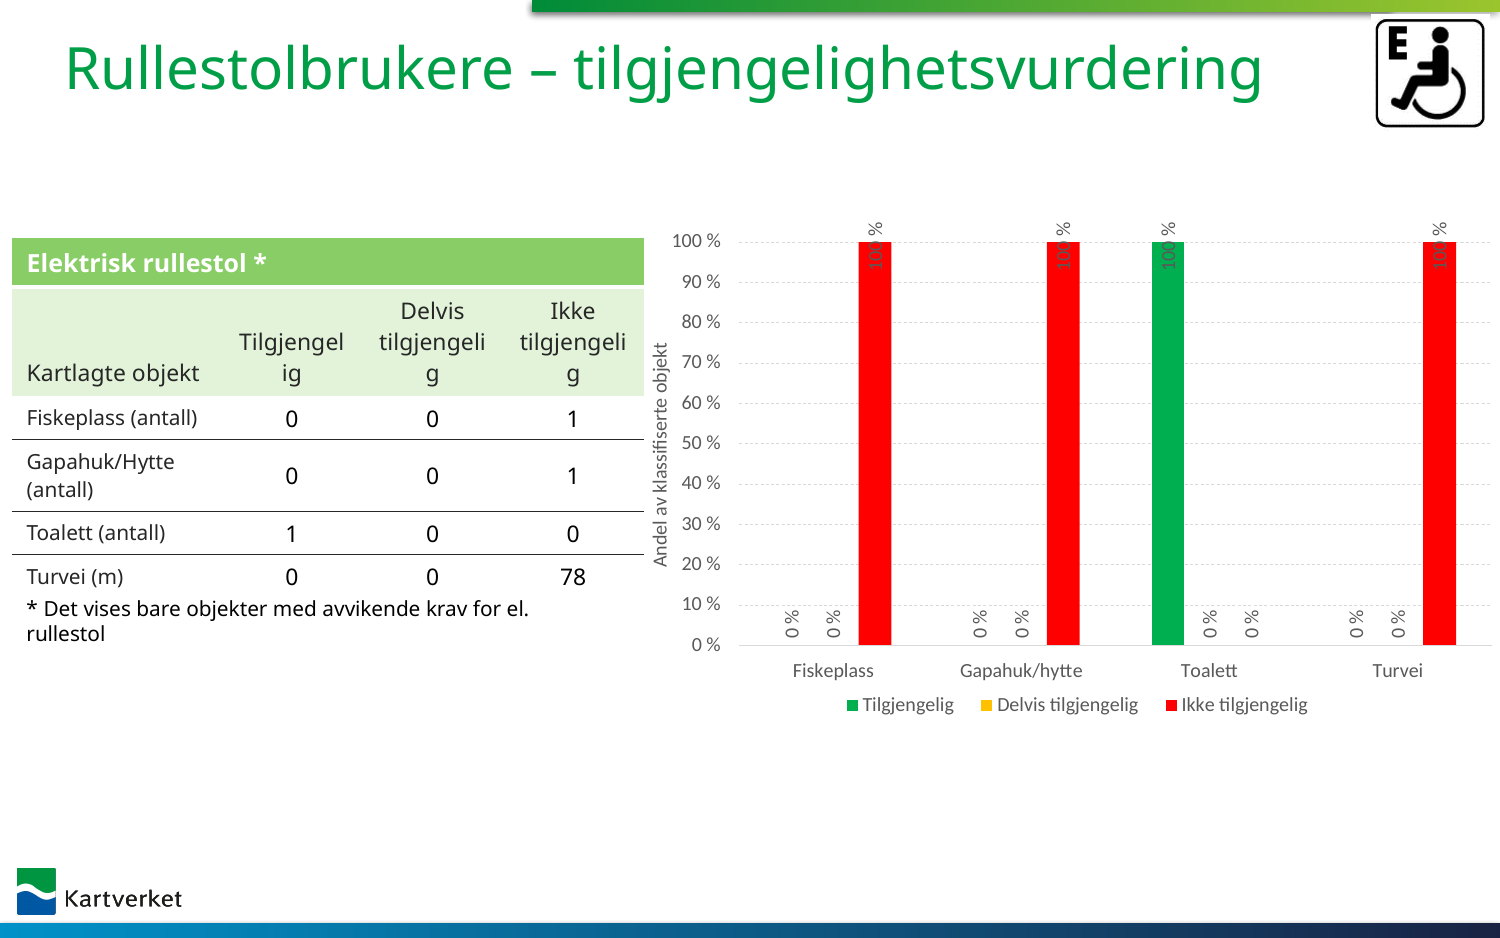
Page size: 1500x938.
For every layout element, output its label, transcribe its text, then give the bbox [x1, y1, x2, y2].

table_cell Tilgjengelig [222, 289, 362, 396]
table_cell 1 [503, 440, 638, 511]
table_cell Fiskeplass (antall) [12, 396, 222, 439]
table_cell 0 [222, 396, 362, 439]
text_box * Det vises bare objekter med avvikende krav for el. rullestol [11, 588, 597, 653]
table_cell Ikke tilgjengelig [503, 289, 638, 396]
text_box Rullestolbrukere – tilgjengelighetsvurdering [49, 12, 1372, 109]
table_cell 0 [362, 512, 503, 554]
table_cell Kartlagte objekt [12, 289, 222, 396]
table_cell Turvei (m) [12, 555, 222, 588]
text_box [1371, 13, 1491, 133]
table_cell Toalett (antall) [12, 512, 222, 554]
picture [643, 218, 1500, 728]
table_cell 0 [362, 555, 503, 588]
table_cell 1 [222, 512, 362, 554]
table_cell 0 [362, 396, 503, 439]
table_cell Delvis tilgjengelig [362, 289, 503, 396]
table_cell 0 [222, 555, 362, 588]
table_cell 0 [222, 440, 362, 511]
table_cell Gapahuk/Hytte (antall) [12, 440, 222, 511]
table_cell 78 [503, 555, 638, 598]
table_cell 0 [503, 512, 638, 554]
table_cell 0 [362, 440, 503, 511]
table_header Elektrisk rullestol * [12, 238, 638, 285]
table_cell 1 [503, 396, 638, 439]
